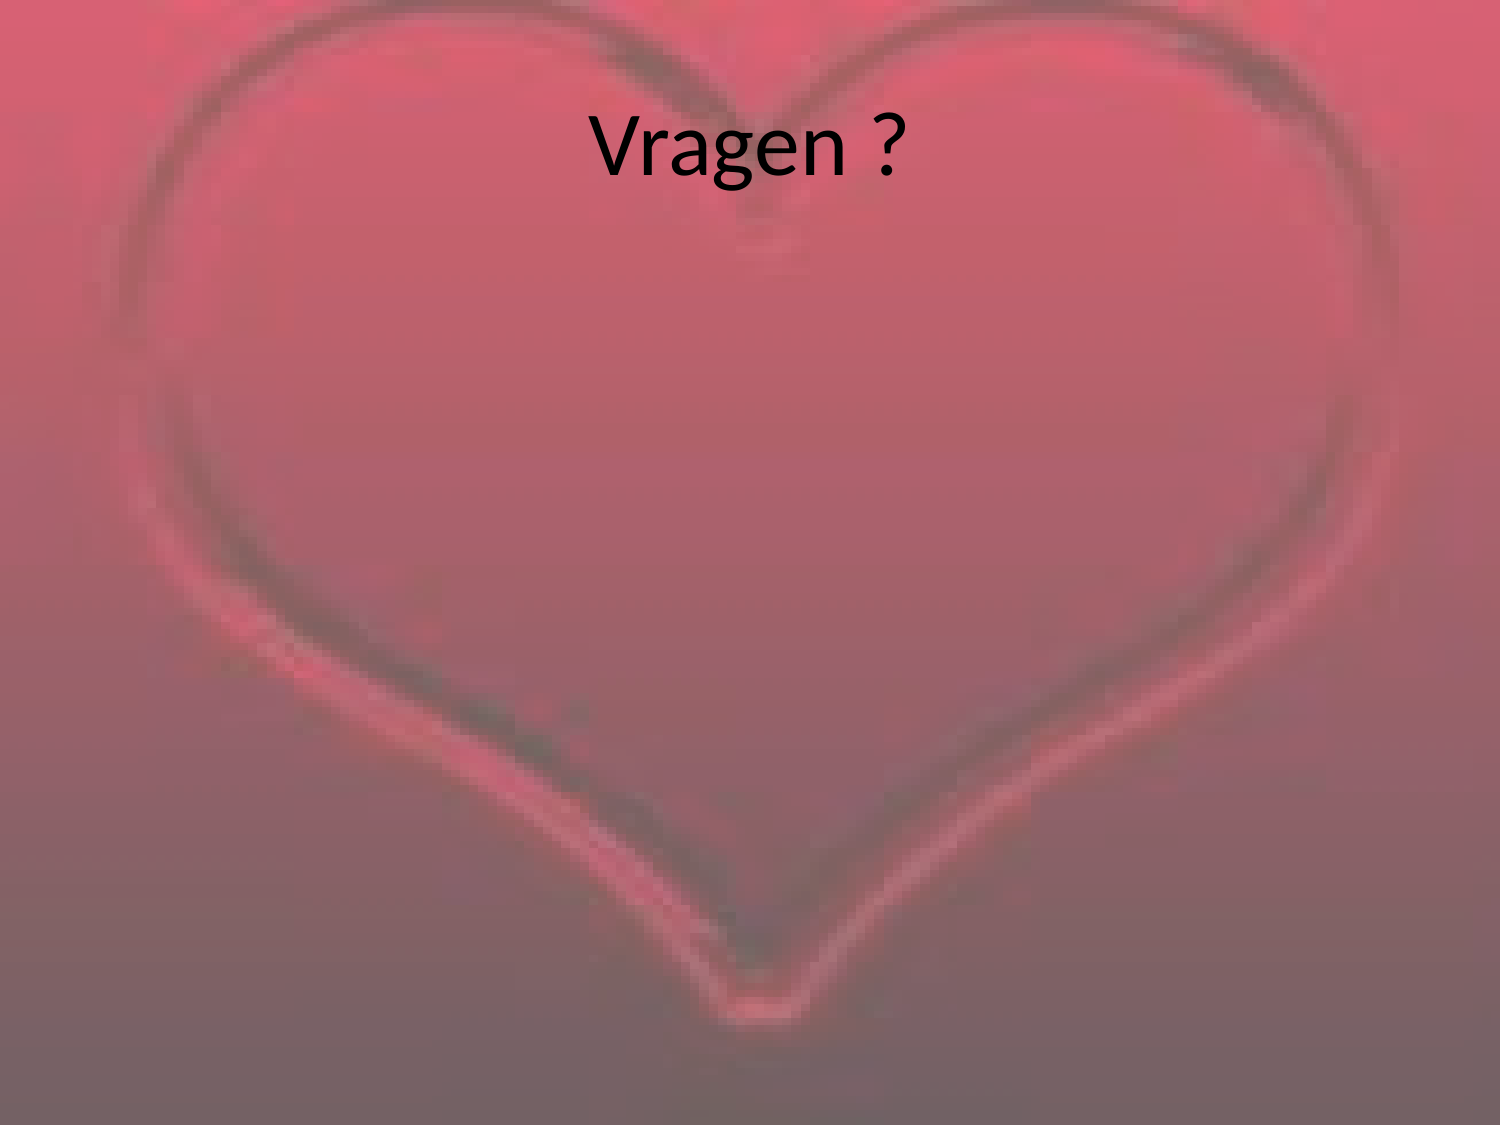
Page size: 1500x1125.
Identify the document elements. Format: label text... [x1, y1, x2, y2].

title Vragen ? [75, 45, 1425, 233]
